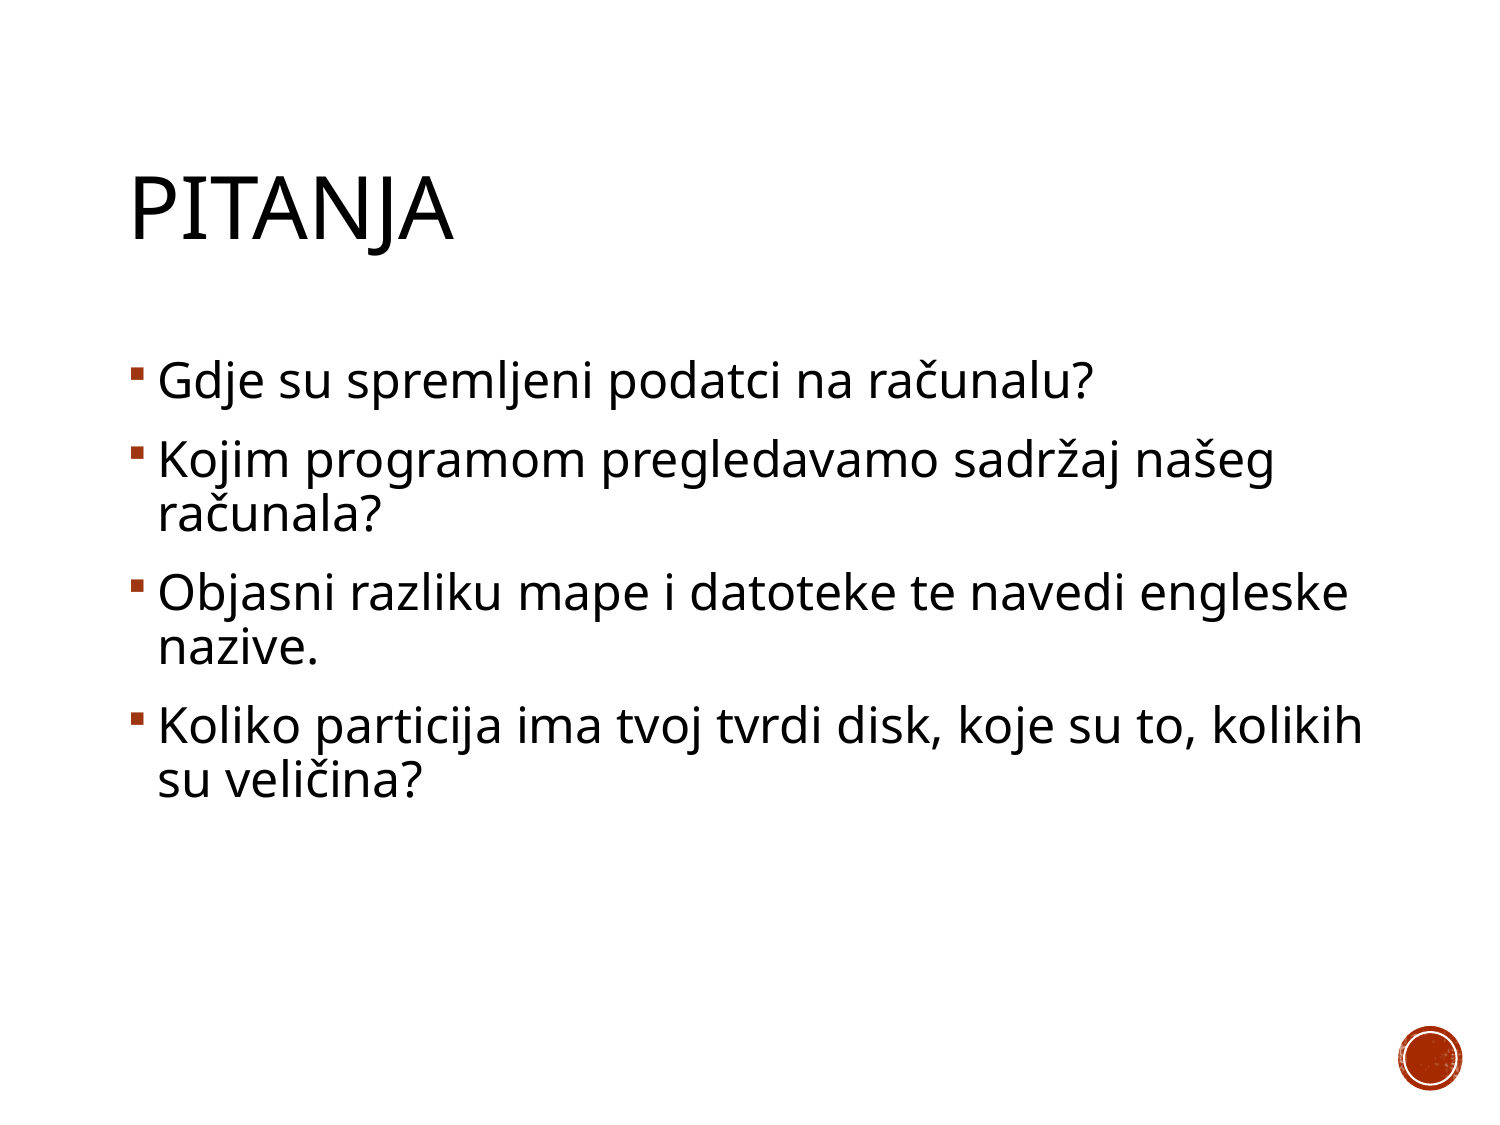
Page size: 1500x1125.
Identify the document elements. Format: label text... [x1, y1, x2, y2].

title Pitanja [112, 79, 1388, 344]
list Gdje su spremljeni podatci na računalu? Kojim programom pregledavamo sadržaj našeg računala? Objasni razliku mape i datoteke te navedi engleske nazive. Koliko particija ima tvoj tvrdi disk, koje su to, kolikih su veličina? [112, 348, 1388, 1013]
